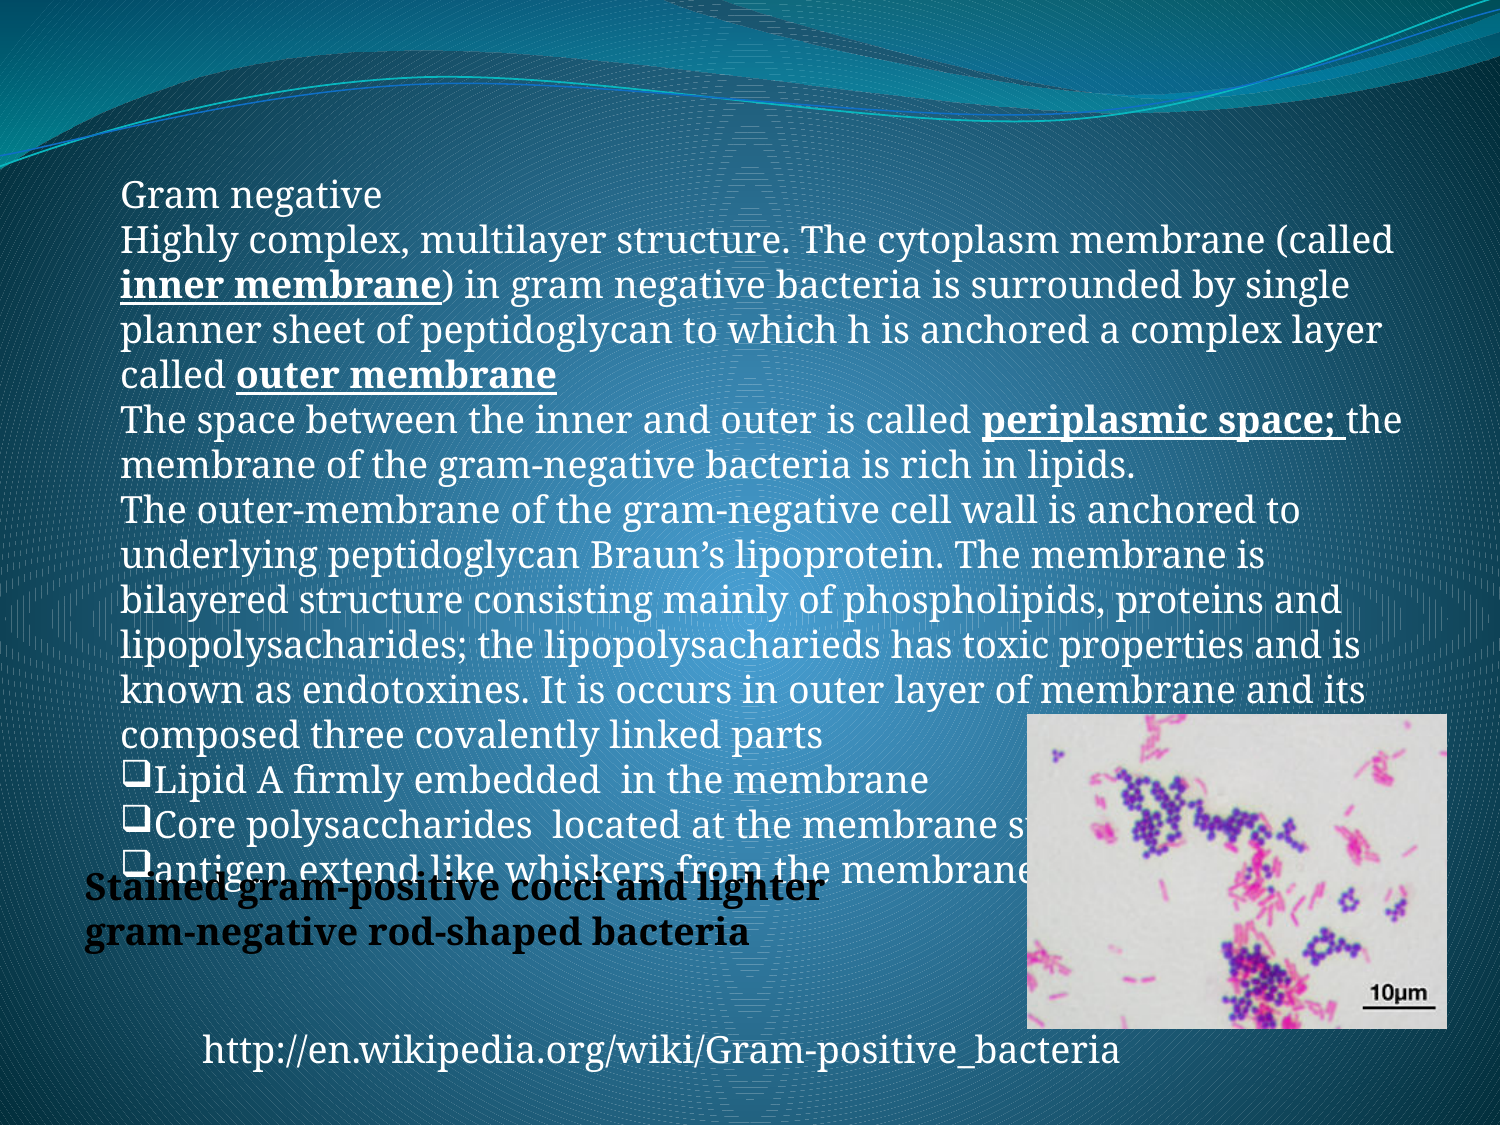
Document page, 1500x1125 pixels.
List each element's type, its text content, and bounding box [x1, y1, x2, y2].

text_box Stained gram-positive cocci and lighter gram-negative rod-shaped bacteria [70, 855, 950, 961]
text_box http://en.wikipedia.org/wiki/Gram-positive_bacteria [187, 1018, 1500, 1079]
text_box Gram negative Highly complex, multilayer structure. The cytoplasm membrane (called inner membrane) in gram negative bacteria is surrounded by single planner sheet of peptidoglycan to which h is anchored a complex layer called outer membrane The space between the inner and outer is called periplasmic space; the membrane of the gram-negative bacteria is rich in lipids. The outer-membrane of the gram-negative cell wall is anchored to underlying peptidoglycan Braun’s lipoprotein. The membrane is bilayered structure consisting mainly of phospholipids, proteins and lipopolysacharides; the lipopolysacharieds has toxic properties and is known as endotoxines. It is occurs in outer layer of membrane and its composed three covalently linked parts Lipid A firmly embedded in the membrane Core polysaccharides located at the membrane surface antigen extend like whiskers from the membrane [105, 163, 1453, 944]
picture [1027, 714, 1447, 1030]
